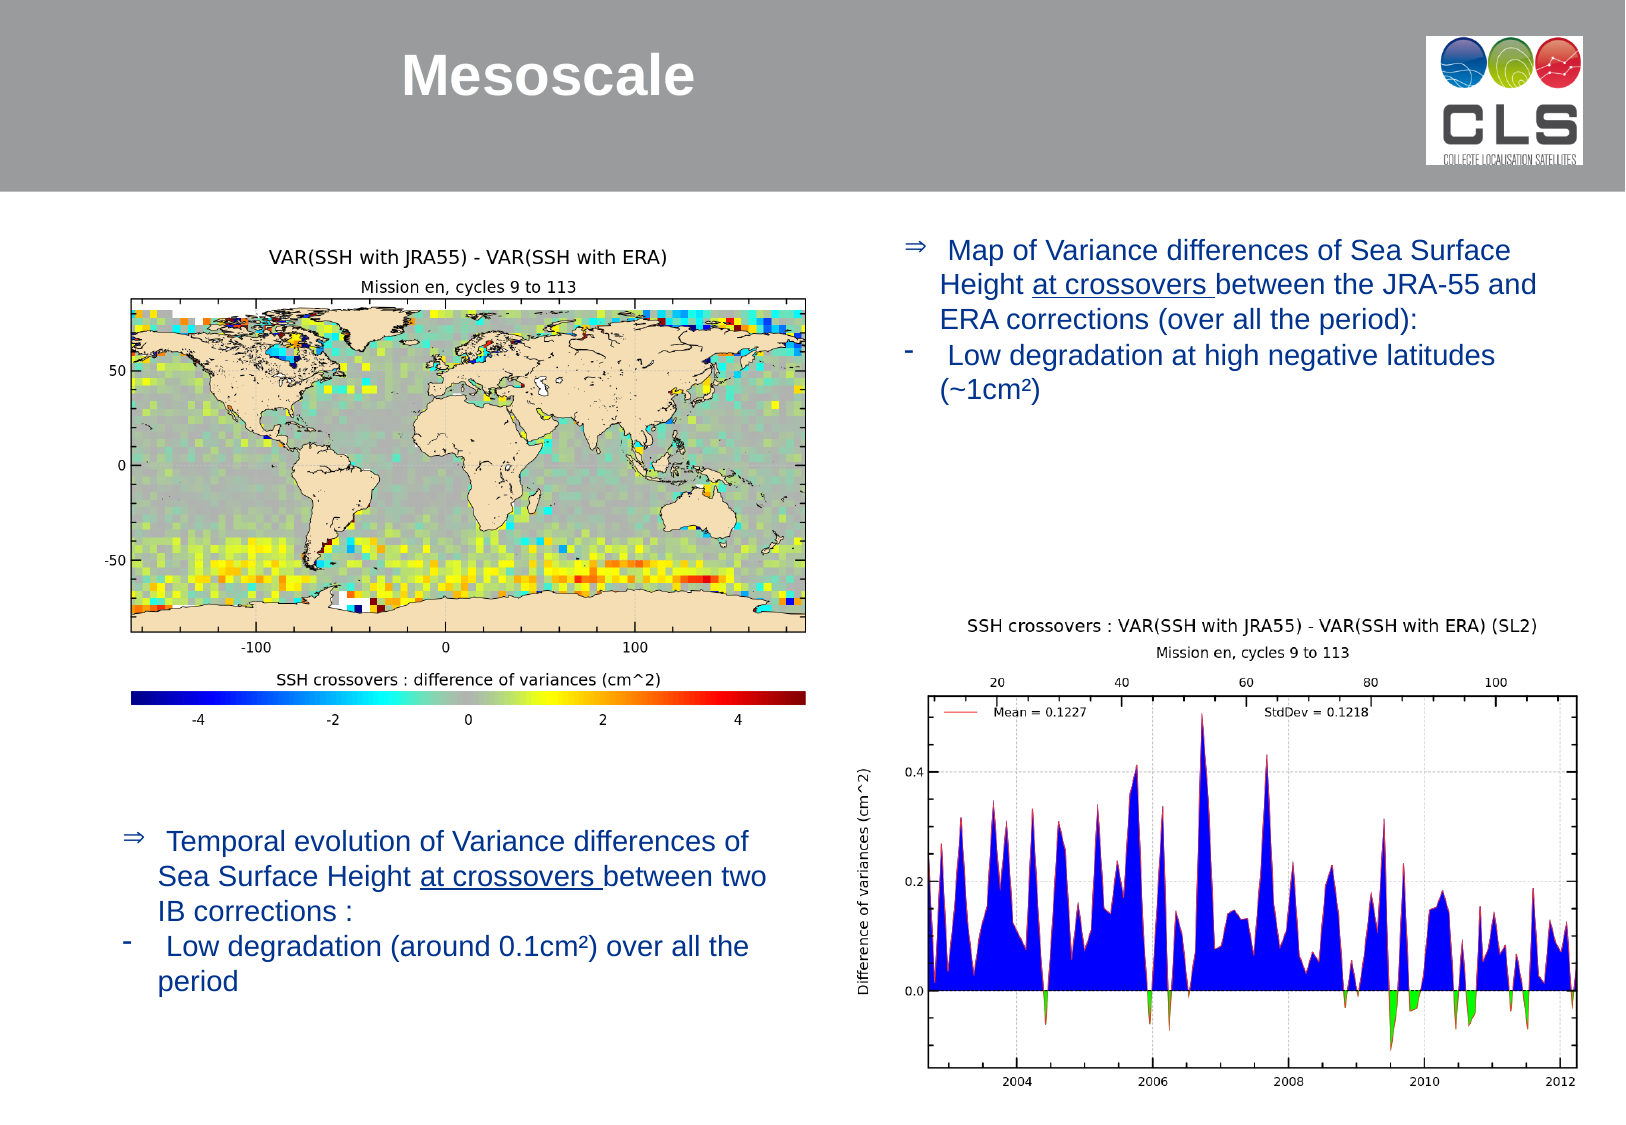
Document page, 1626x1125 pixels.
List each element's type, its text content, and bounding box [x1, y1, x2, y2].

text_box Mesoscale [386, 40, 1162, 119]
text_box Temporal evolution of Variance differences of Sea Surface Height at crossovers between two IB corrections : Low degradation (around 0.1cm²) over all the period [107, 814, 817, 1005]
picture [48, 225, 1604, 1113]
picture [1426, 36, 1583, 165]
text_box Map of Variance differences of Sea Surface Height at crossovers between the JRA-55 and ERA corrections (over all the period): Low degradation at high negative latitudes (~1cm²) [889, 223, 1599, 449]
